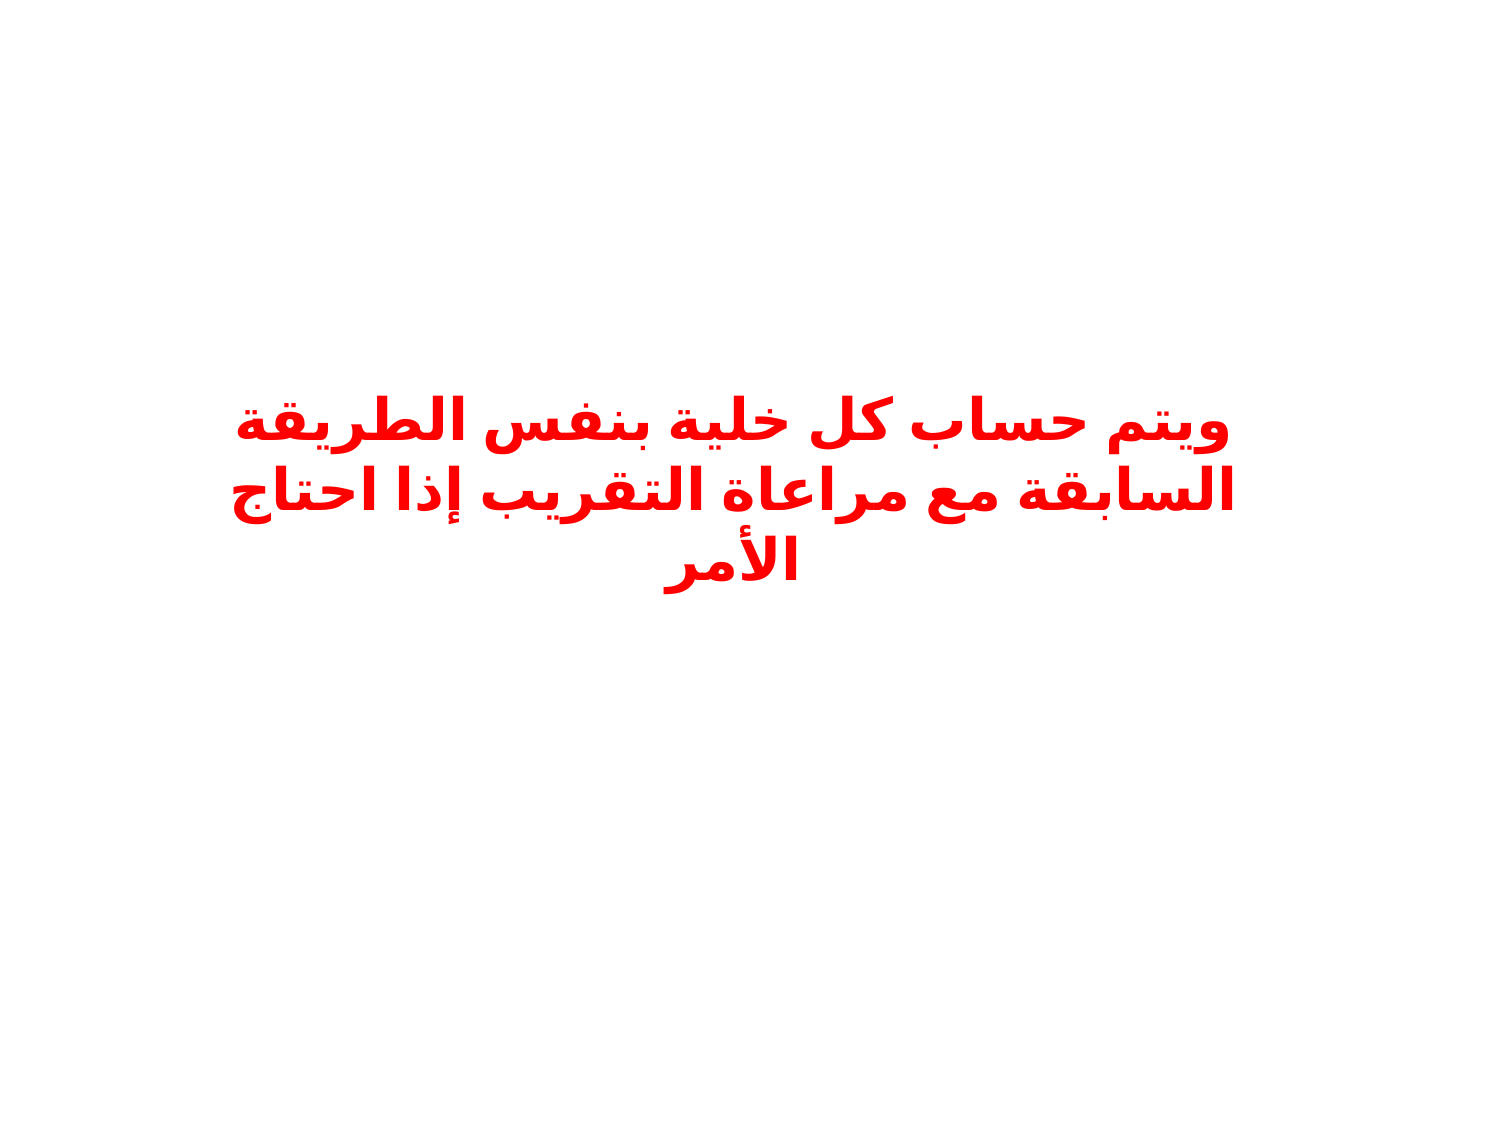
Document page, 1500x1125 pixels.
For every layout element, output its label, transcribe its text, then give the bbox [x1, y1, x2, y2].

text_box ويتم حساب كل خلية بنفس الطريقة السابقة مع مراعاة التقريب إذا احتاج الأمر [162, 375, 1306, 600]
